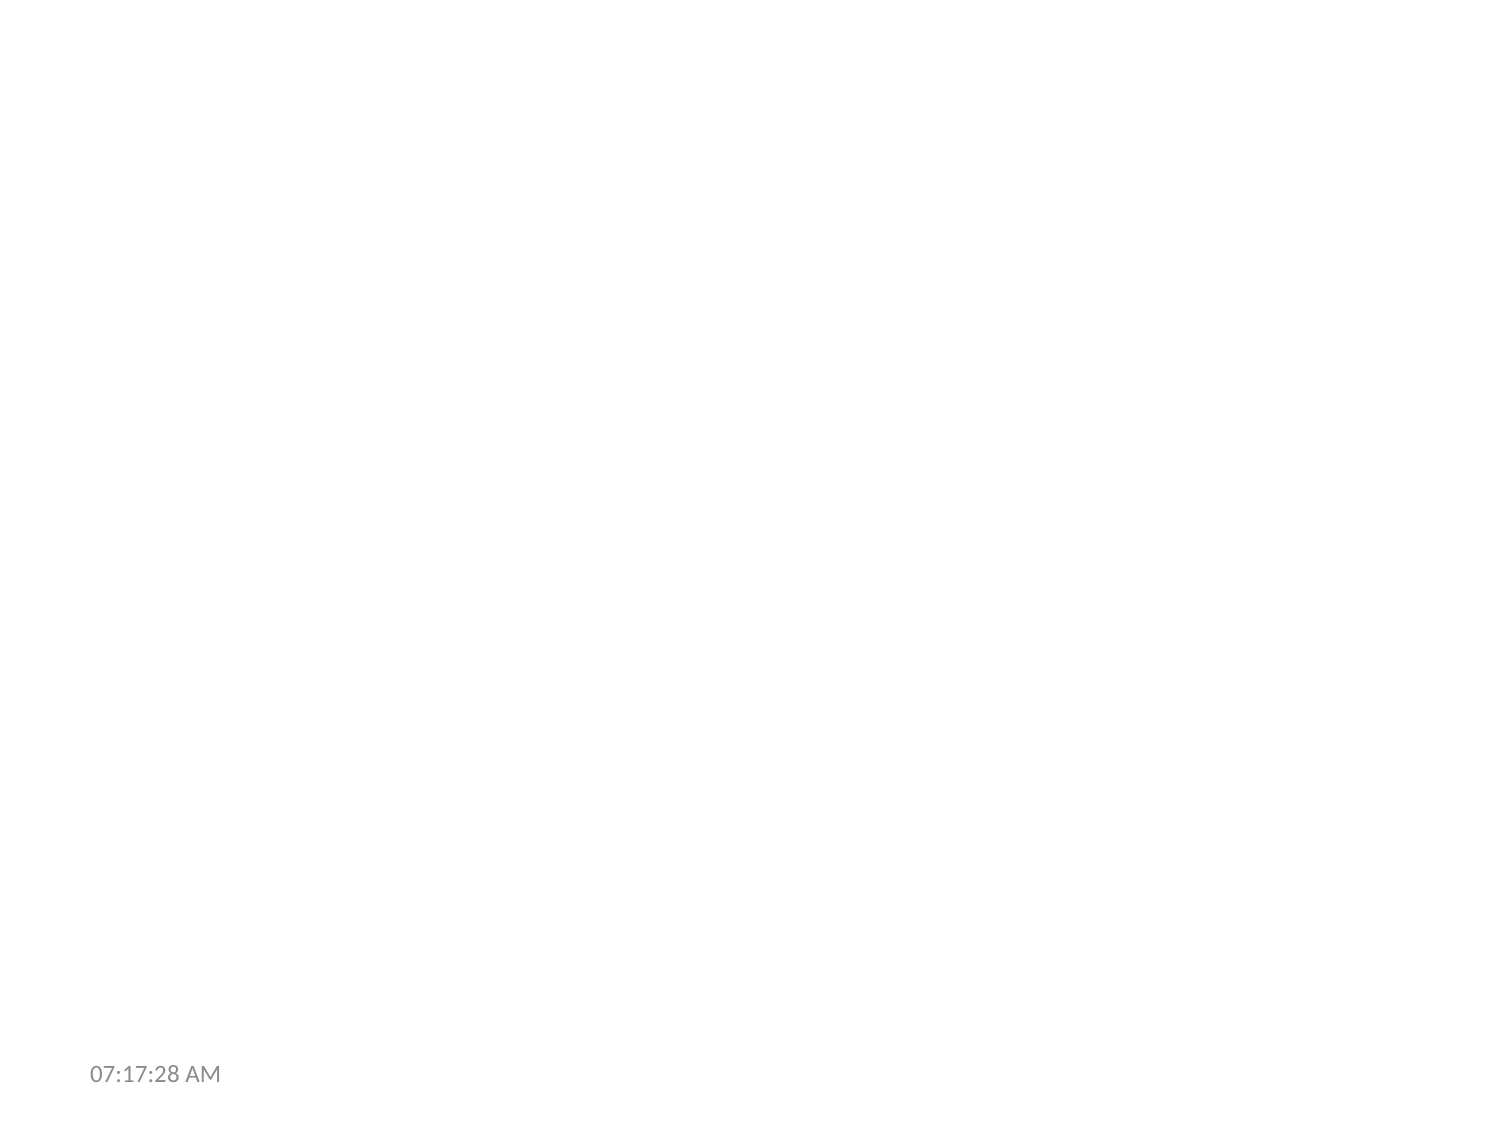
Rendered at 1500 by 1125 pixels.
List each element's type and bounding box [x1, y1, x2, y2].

slide_number [75, 1042, 425, 1103]
